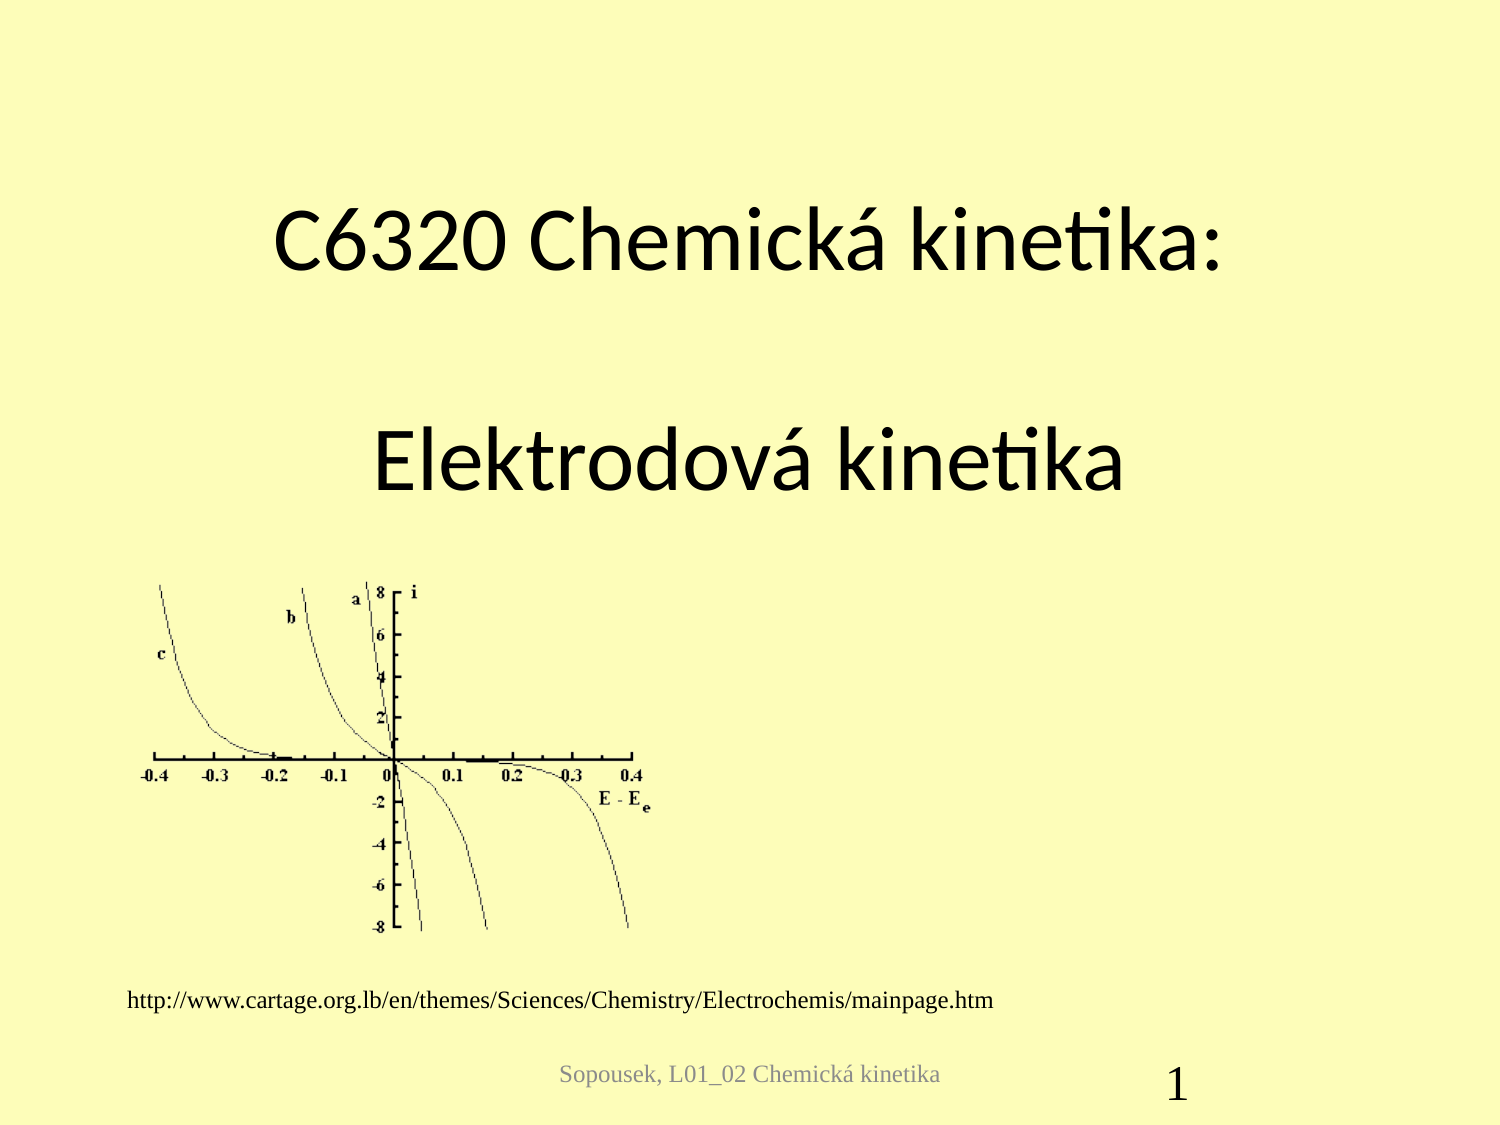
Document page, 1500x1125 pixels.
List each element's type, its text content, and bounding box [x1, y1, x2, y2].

footer Sopousek, L01_02 Chemická kinetika [512, 1042, 988, 1103]
slide_number 1 [1074, 1042, 1425, 1103]
text_box http://www.cartage.org.lb/en/themes/Sciences/Chemistry/Electrochemis/mainpage.htm [112, 976, 1078, 1021]
title C6320 Chemická kinetika: Elektrodová kinetika [112, 125, 1388, 563]
picture [64, 526, 691, 1000]
